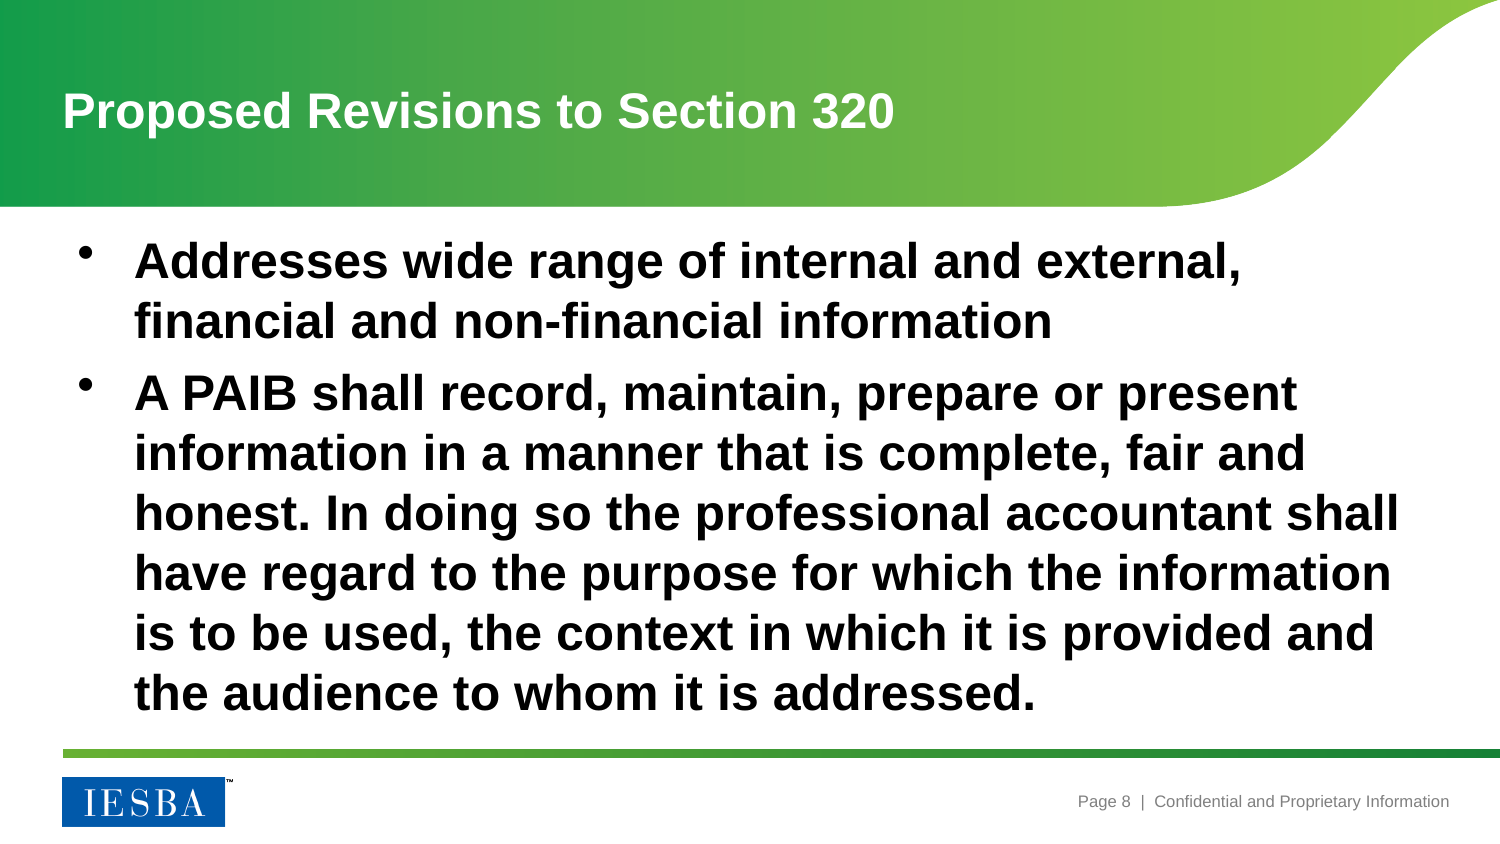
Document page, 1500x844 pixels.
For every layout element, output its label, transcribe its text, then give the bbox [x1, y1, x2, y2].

picture [62, 777, 233, 827]
list Addresses wide range of internal and external, financial and non-financial information A PAIB shall record, maintain, prepare or present information in a manner that is complete, fair and honest. In doing so the professional accountant shall have regard to the purpose for which the information is to be used, the context in which it is provided and the audience to whom it is addressed. [62, 220, 1450, 724]
title Proposed Revisions to Section 320 [62, 75, 1300, 142]
picture [0, 0, 1500, 207]
